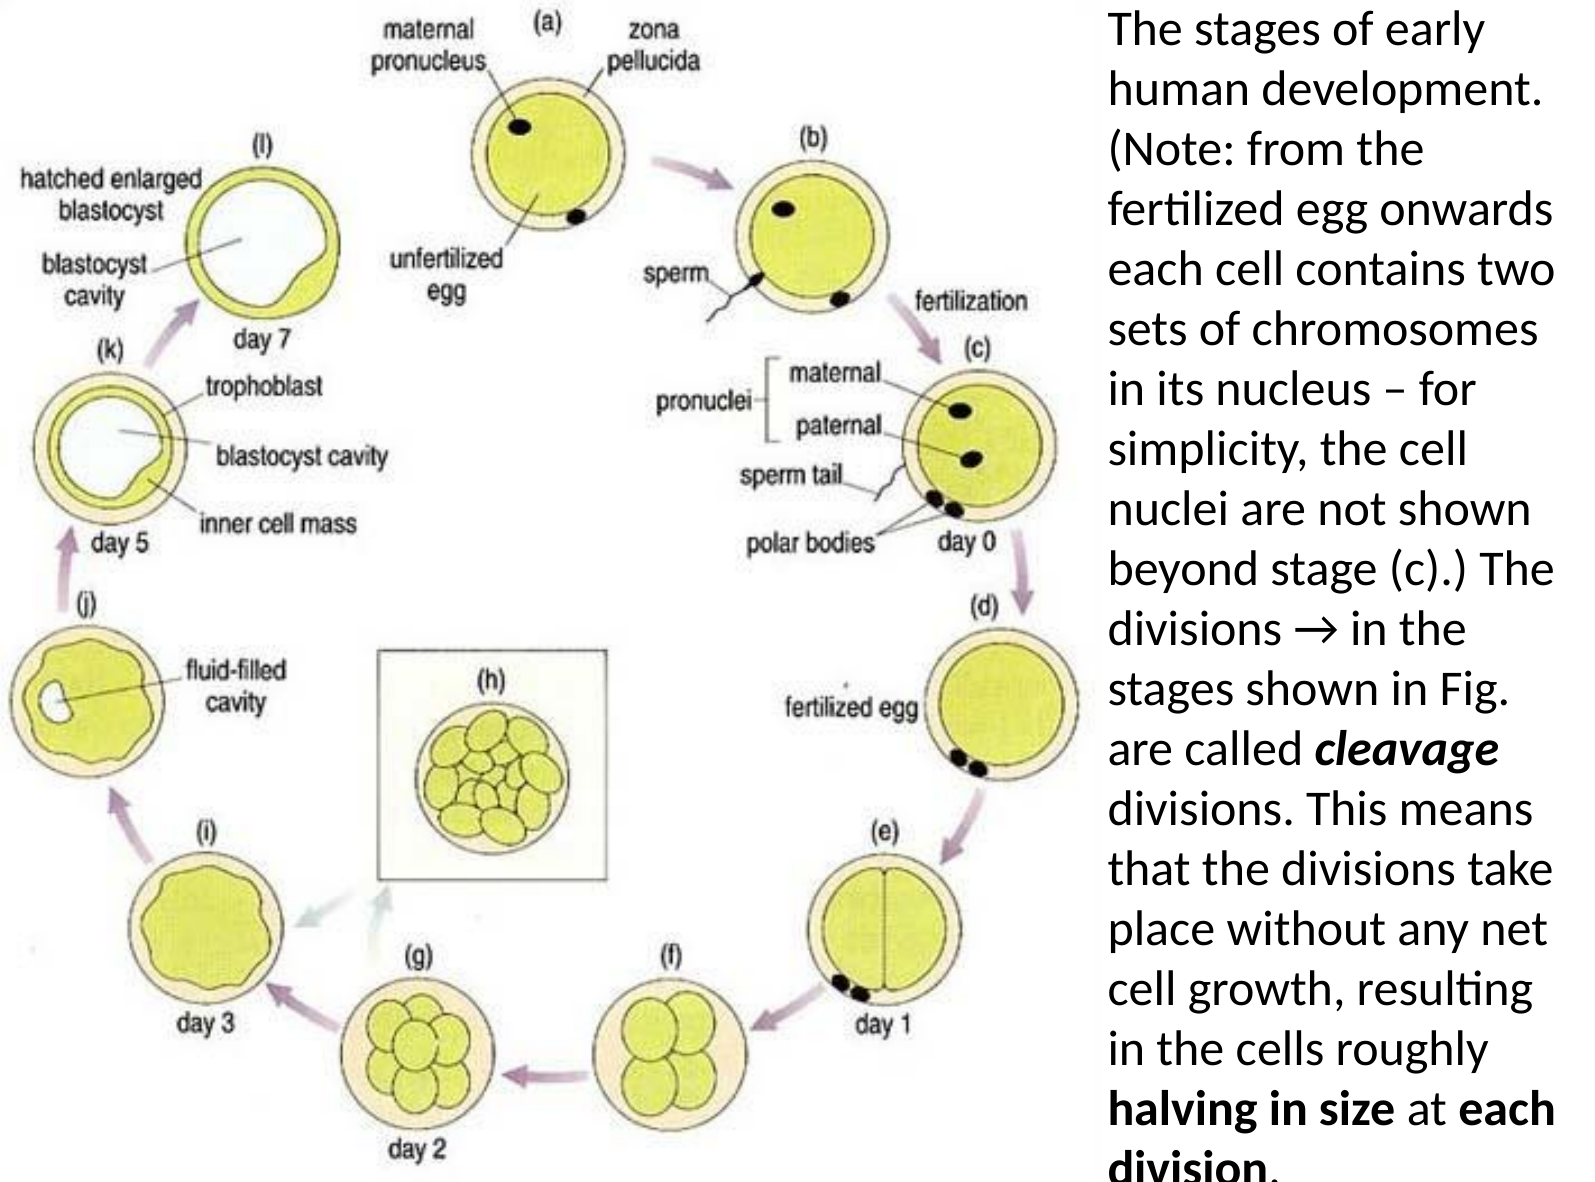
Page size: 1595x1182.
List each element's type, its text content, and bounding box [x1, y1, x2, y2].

text_box The stages of early human development. (Note: from the fertilized egg onwards each cell contains two sets of chromosomes in its nucleus – for simplicity, the cell nuclei are not shown beyond stage (c).) The divisions → in the stages shown in Fig. are called cleavage divisions. This means that the divisions take place without any net cell growth, resulting in the cells roughly halving in size at each division. [1102, 0, 1595, 1182]
picture [0, 0, 1102, 1182]
